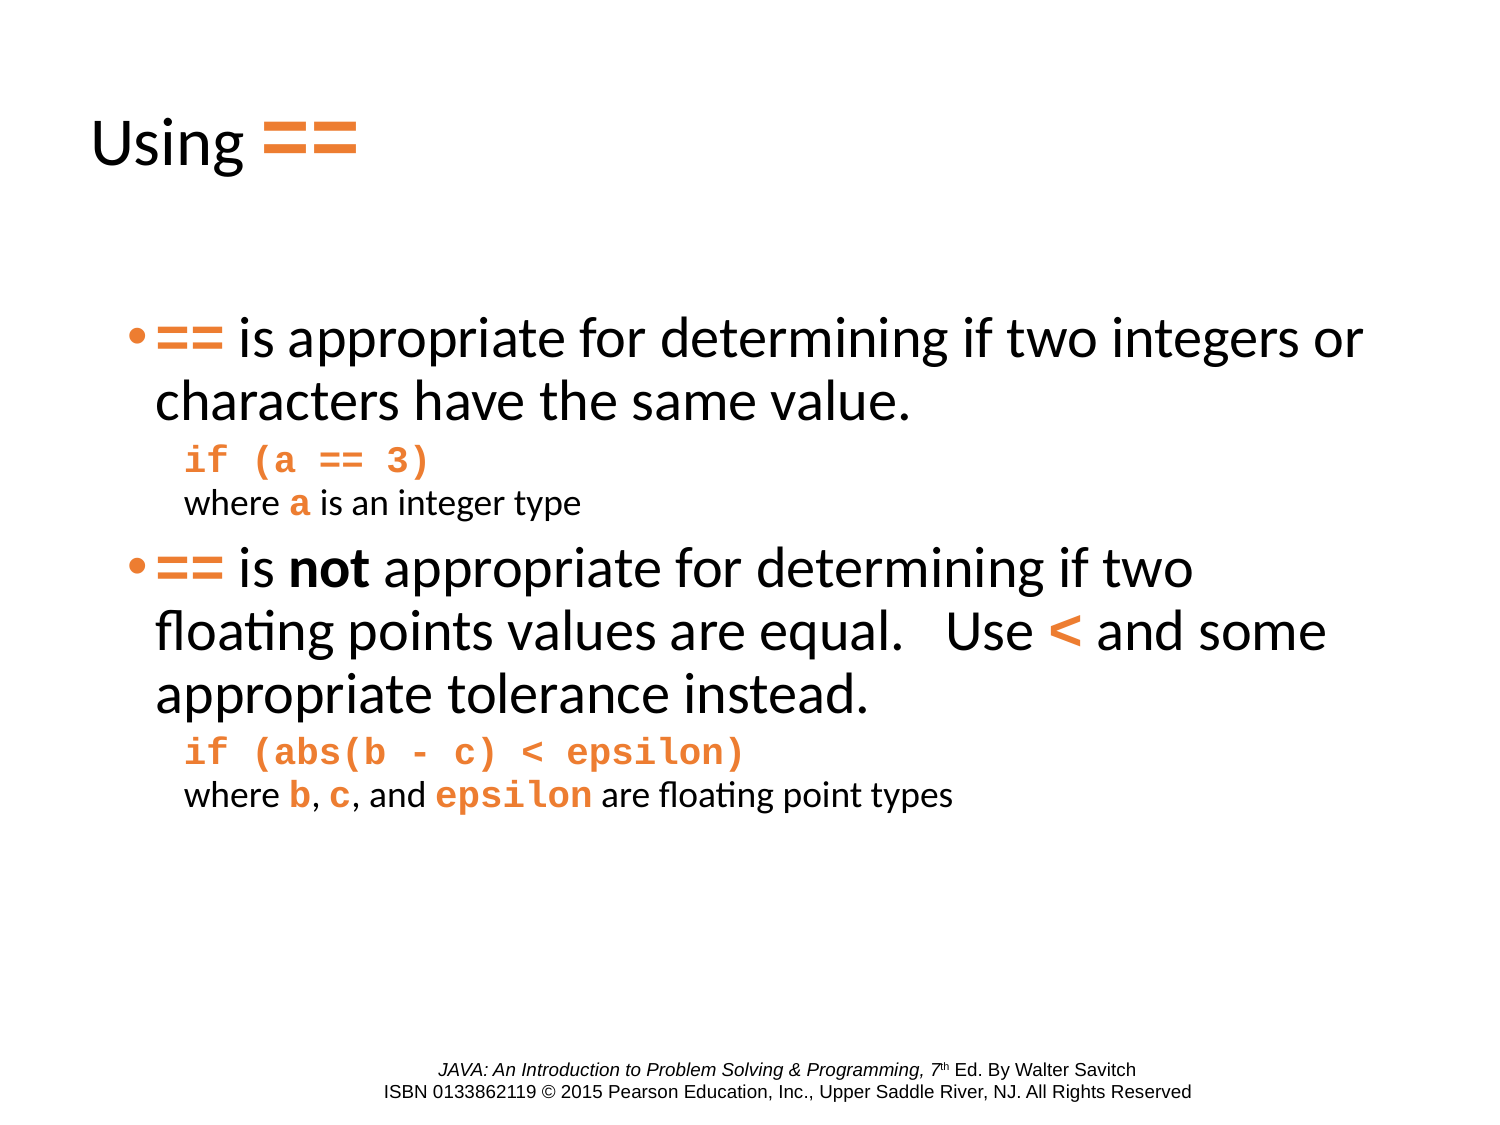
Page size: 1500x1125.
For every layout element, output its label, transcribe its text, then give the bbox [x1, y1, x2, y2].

title Using == [75, 76, 1425, 202]
list == is appropriate for determining if two integers or characters have the same value. if (a == 3) where a is an integer type == is not appropriate for determining if two floating points values are equal. Use < and some appropriate tolerance instead. if (abs(b - c) < epsilon) where b, c, and epsilon are floating point types [112, 299, 1388, 1044]
